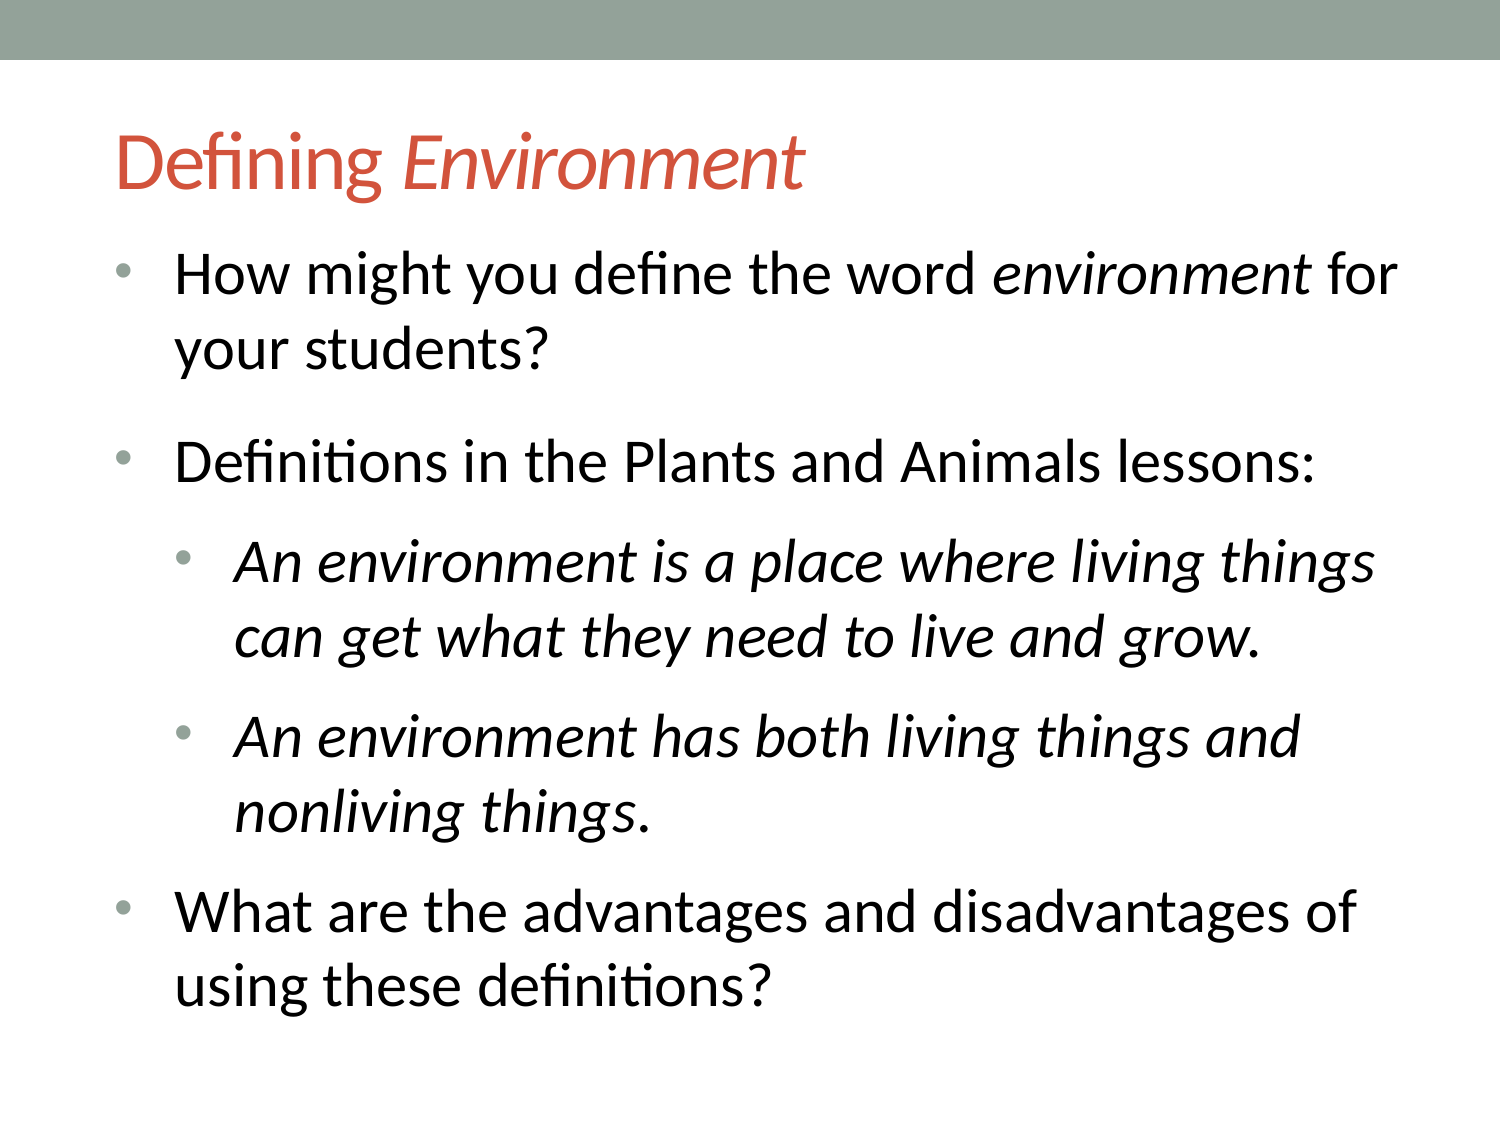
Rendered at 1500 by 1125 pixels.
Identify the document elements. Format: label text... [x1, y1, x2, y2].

list How might you define the word environment for your students? Definitions in the Plants and Animals lessons: An environment is a place where living things can get what they need to live and grow. An environment has both living things and nonliving things. What are the advantages and disadvantages of using these definitions? [99, 224, 1425, 1025]
title Defining Environment [99, 75, 1450, 238]
